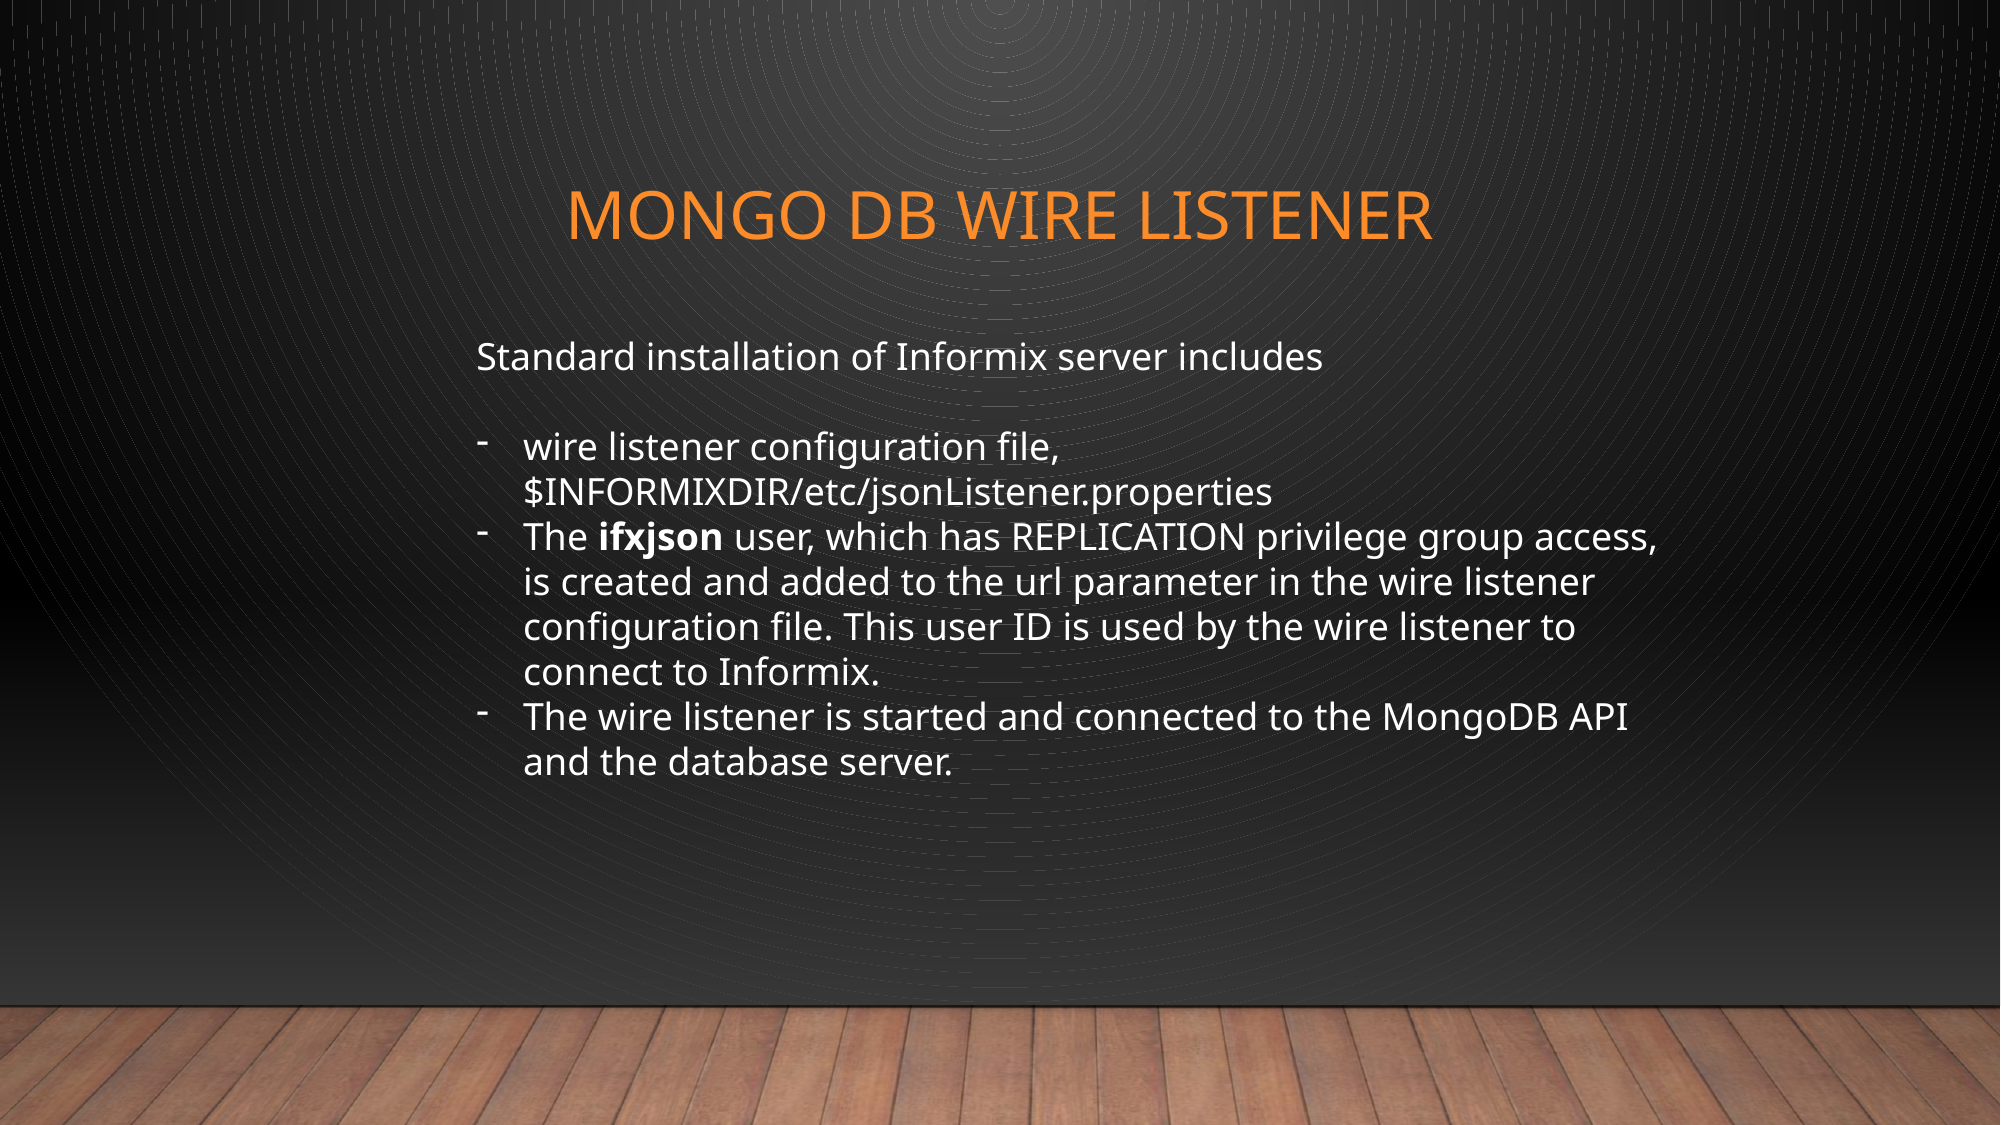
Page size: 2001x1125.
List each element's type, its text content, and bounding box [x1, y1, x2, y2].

text_box Standard installation of Informix server includes wire listener configuration file, $INFORMIXDIR/etc/jsonListener.properties The ifxjson user, which has REPLICATION privilege group access, is created and added to the url parameter in the wire listener configuration file. This user ID is used by the wire listener to connect to Informix. The wire listener is started and connected to the MongoDB API and the database server. [461, 325, 1697, 791]
picture [0, 1005, 2000, 1125]
title MONGO DB WIRE LISTENER [238, 131, 1763, 305]
